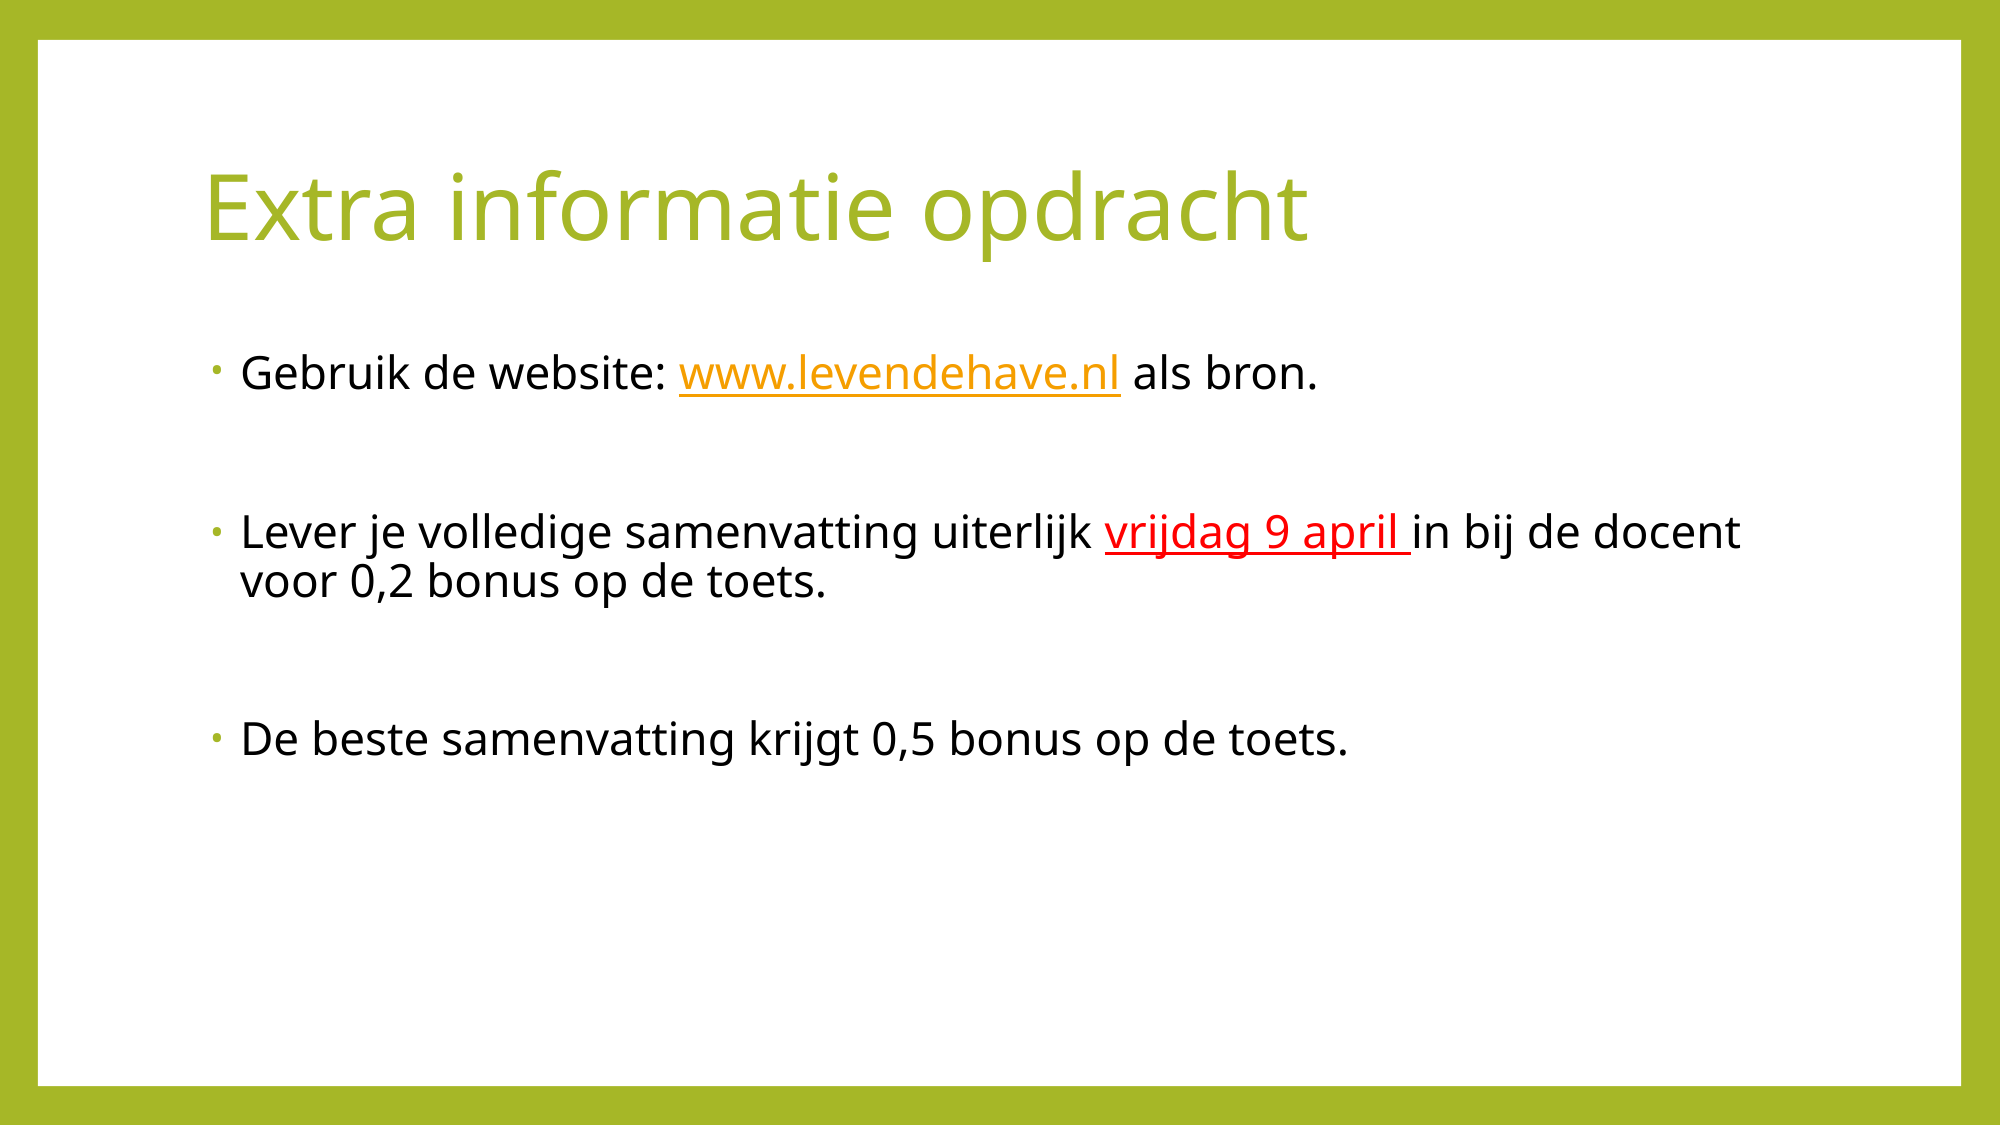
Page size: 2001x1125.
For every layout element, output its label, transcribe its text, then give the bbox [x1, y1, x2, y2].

list Gebruik de website: www.levendehave.nl als bron. Lever je volledige samenvatting uiterlijk vrijdag 9 april in bij de docent voor 0,2 bonus op de toets. De beste samenvatting krijgt 0,5 bonus op de toets. [187, 337, 1808, 1000]
title Extra informatie opdracht [187, 99, 1808, 323]
